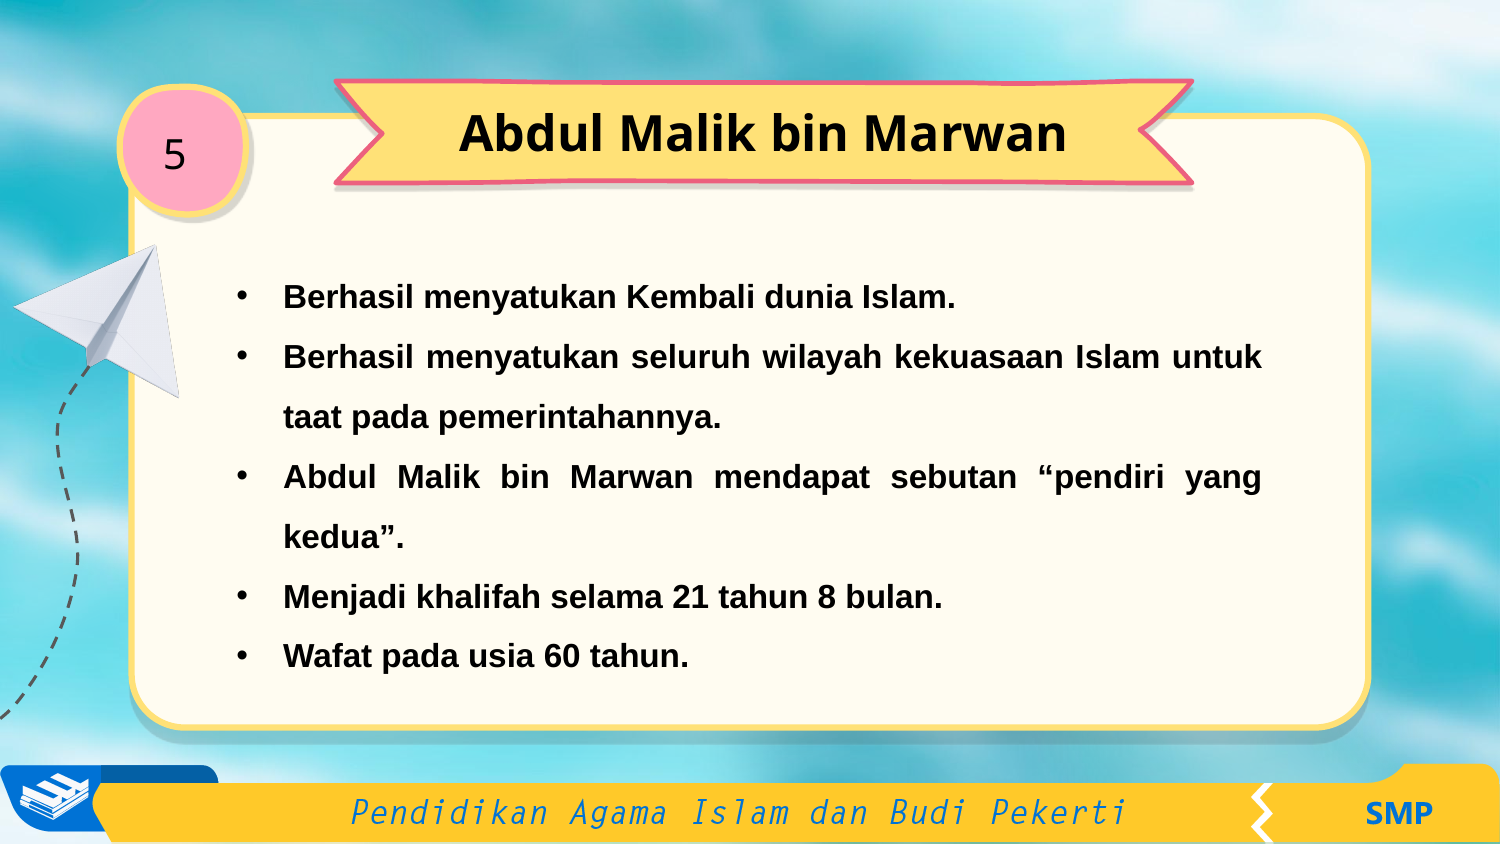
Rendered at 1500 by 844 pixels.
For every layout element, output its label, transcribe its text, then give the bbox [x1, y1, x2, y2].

text_box Abdul Malik bin Marwan [421, 94, 1107, 169]
text_box [335, 80, 1193, 183]
text_box [119, 86, 246, 197]
text_box Berhasil menyatukan Kembali dunia Islam. Berhasil menyatukan seluruh wilayah kekuasaan Islam untuk taat pada pemerintahannya. Abdul Malik bin Marwan mendapat sebutan “pendiri yang kedua”. Menjadi khalifah selama 21 tahun 8 bulan. Wafat pada usia 60 tahun. [242, 247, 1279, 682]
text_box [0, 199, 238, 748]
text_box 5 [148, 120, 222, 186]
picture [0, 0, 1500, 844]
